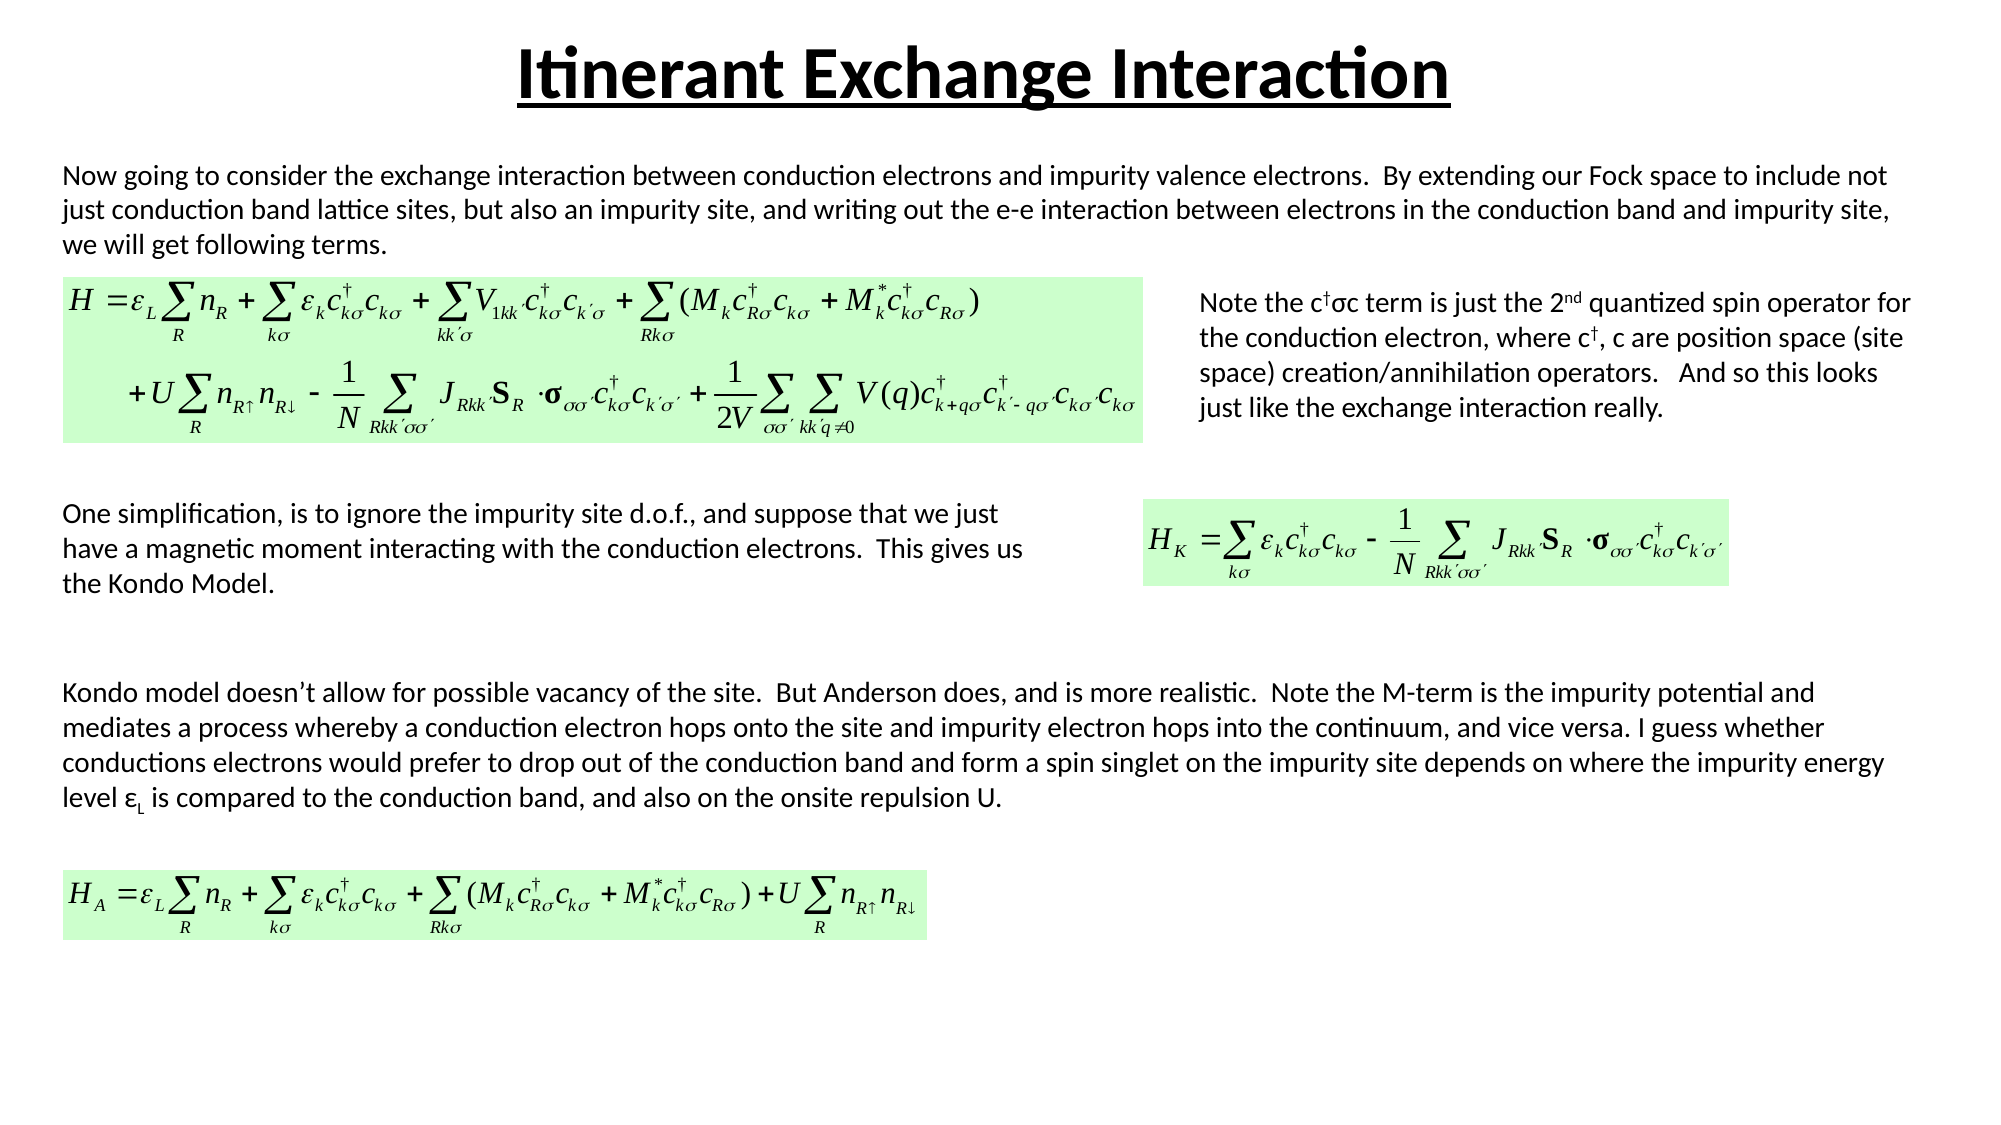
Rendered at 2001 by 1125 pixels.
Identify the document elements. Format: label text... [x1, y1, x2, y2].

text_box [63, 276, 1144, 444]
title Itinerant Exchange Interaction [475, 21, 1493, 123]
text_box Note the c†σc term is just the 2nd quantized spin operator for the conduction electron, where c†, c are position space (site space) creation/annihilation operators. And so this looks just like the exchange interaction really. [1184, 275, 1940, 431]
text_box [1142, 499, 1729, 586]
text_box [63, 870, 928, 941]
text_box Kondo model doesn’t allow for possible vacancy of the site. But Anderson does, and is more realistic. Note the M-term is the impurity potential and mediates a process whereby a conduction electron hops onto the site and impurity electron hops into the continuum, and vice versa. I guess whether conductions electrons would prefer to drop out of the conduction band and form a spin singlet on the impurity site depends on where the impurity energy level εL is compared to the conduction band, and also on the onsite repulsion U. [47, 666, 1921, 826]
text_box Now going to consider the exchange interaction between conduction electrons and impurity valence electrons. By extending our Fock space to include not just conduction band lattice sites, but also an impurity site, and writing out the e-e interaction between electrons in the conduction band and impurity site, we will get following terms. [47, 148, 1921, 268]
text_box One simplification, is to ignore the impurity site d.o.f., and suppose that we just have a magnetic moment interacting with the conduction electrons. This gives us the Kondo Model. [47, 487, 1048, 607]
